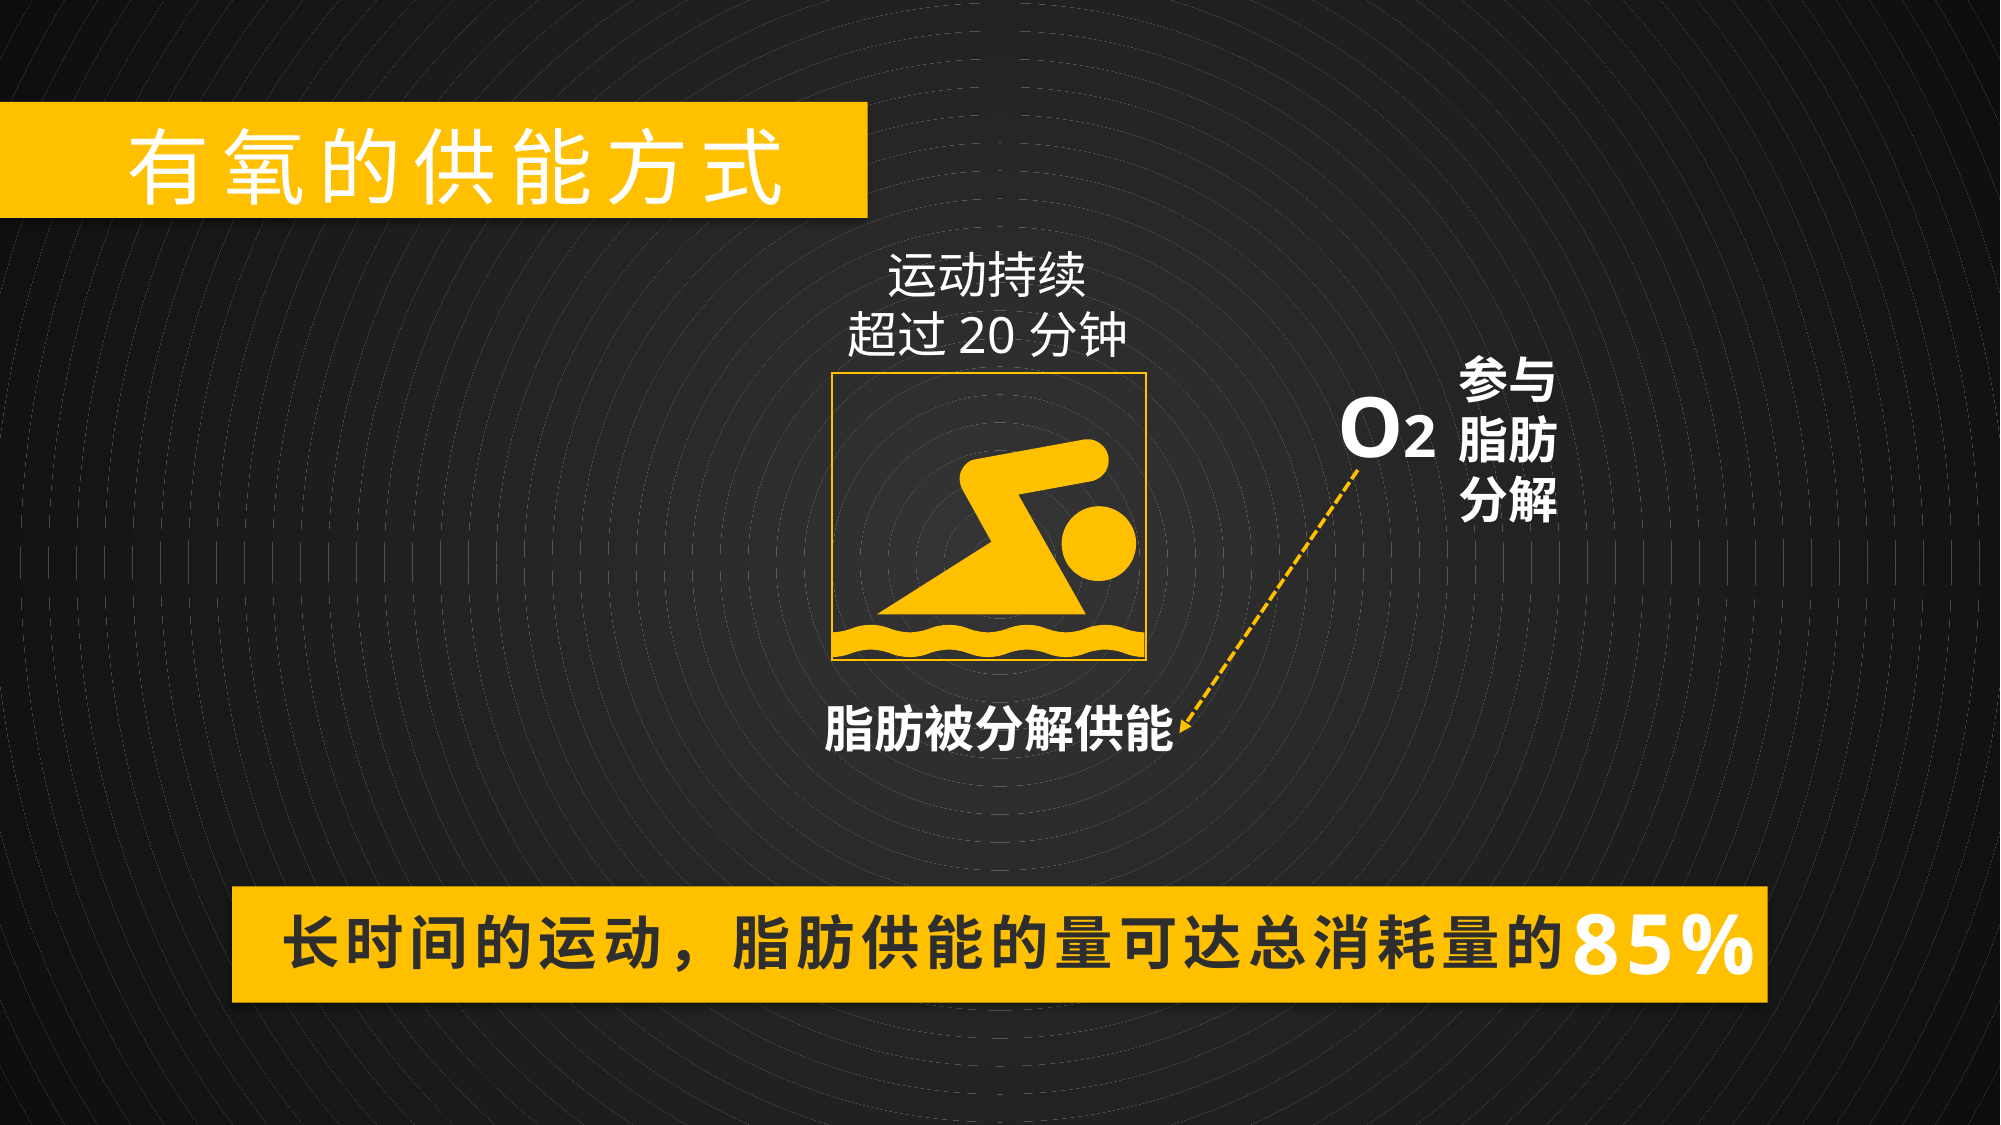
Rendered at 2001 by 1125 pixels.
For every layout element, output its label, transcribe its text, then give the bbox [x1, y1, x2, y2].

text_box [1179, 469, 1358, 734]
text_box [231, 885, 1769, 1004]
text_box [831, 372, 1147, 661]
text_box 运动持续 超过20分钟 [832, 235, 1143, 371]
text_box O2 [1323, 367, 1439, 482]
text_box [1061, 506, 1137, 581]
text_box 脂肪被分解供能 [810, 689, 1190, 765]
text_box [876, 439, 1109, 615]
text_box 长时间的运动，脂肪供能的量可达总消耗量的 [266, 898, 1557, 984]
text_box [0, 101, 869, 219]
text_box 有氧的供能方式 [112, 107, 800, 223]
text_box [831, 624, 1145, 658]
text_box 85% [1557, 883, 1771, 999]
text_box 参与脂肪分解 [1439, 340, 1579, 536]
